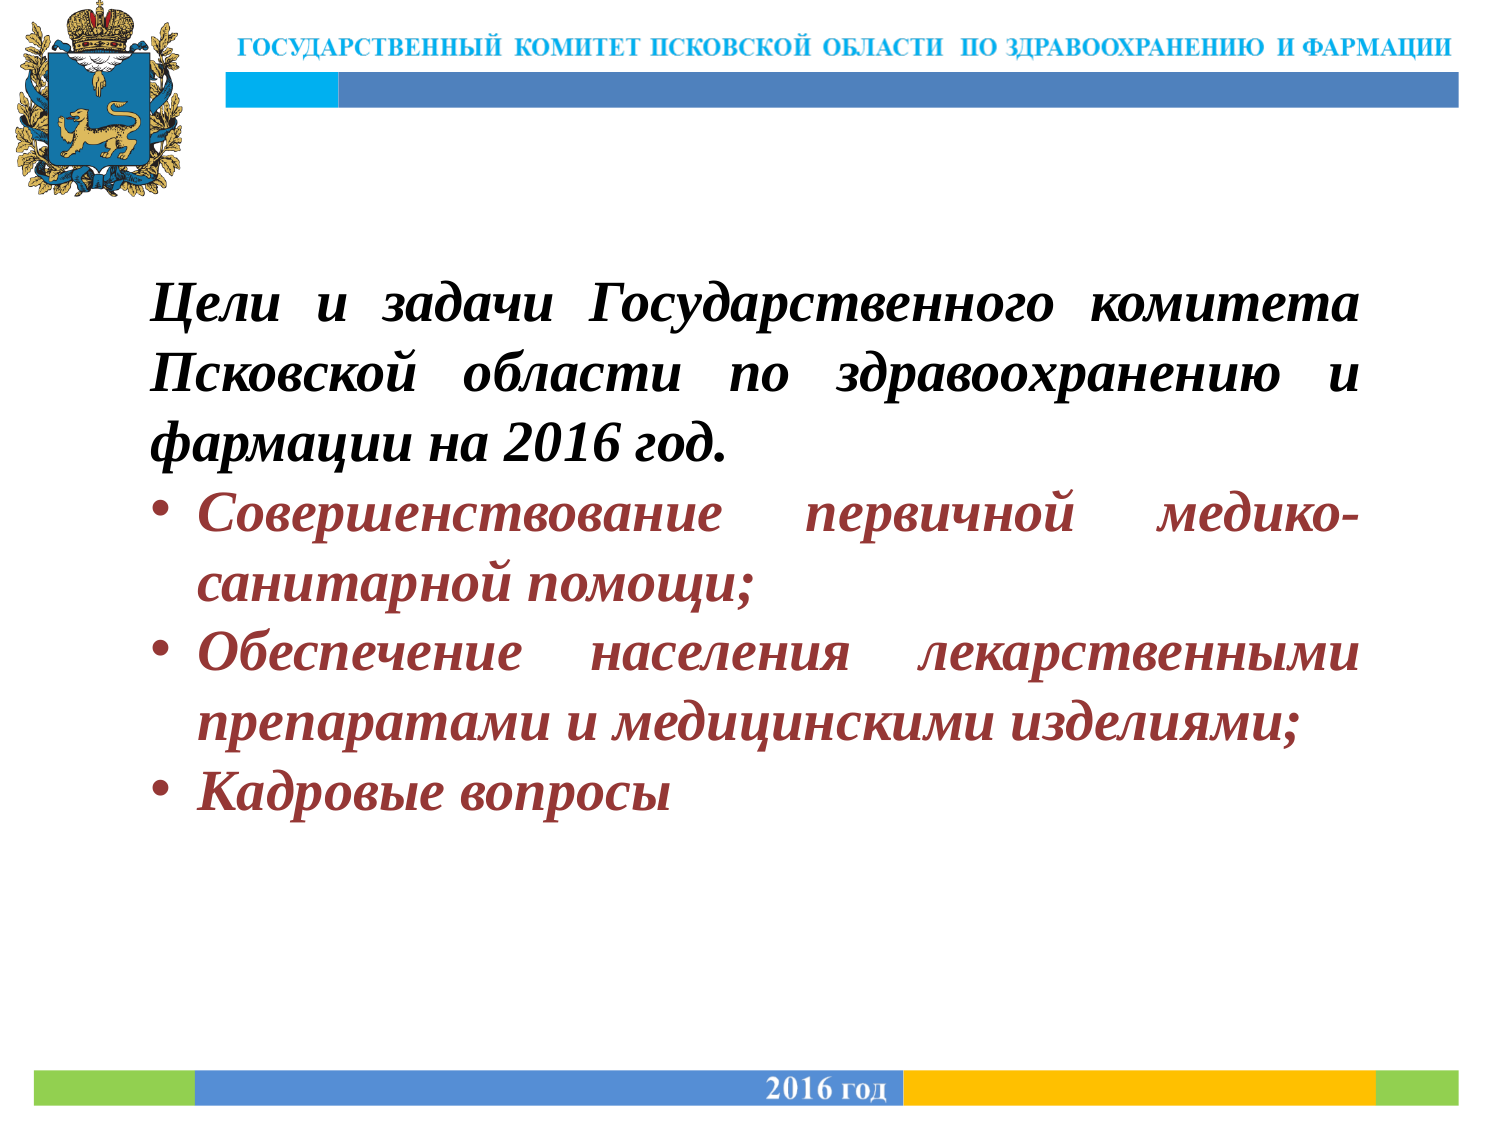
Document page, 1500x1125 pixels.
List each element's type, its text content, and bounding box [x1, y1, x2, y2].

picture [206, 16, 1482, 77]
picture [0, 0, 197, 197]
picture [714, 1056, 940, 1125]
text_box Цели и задачи Государственного комитета Псковской области по здравоохранению и фармации на 2016 год. Совершенствование первичной медико-санитарной помощи; Обеспечение населения лекарственными препаратами и медицинскими изделиями; Кадровые вопросы [135, 255, 1376, 830]
